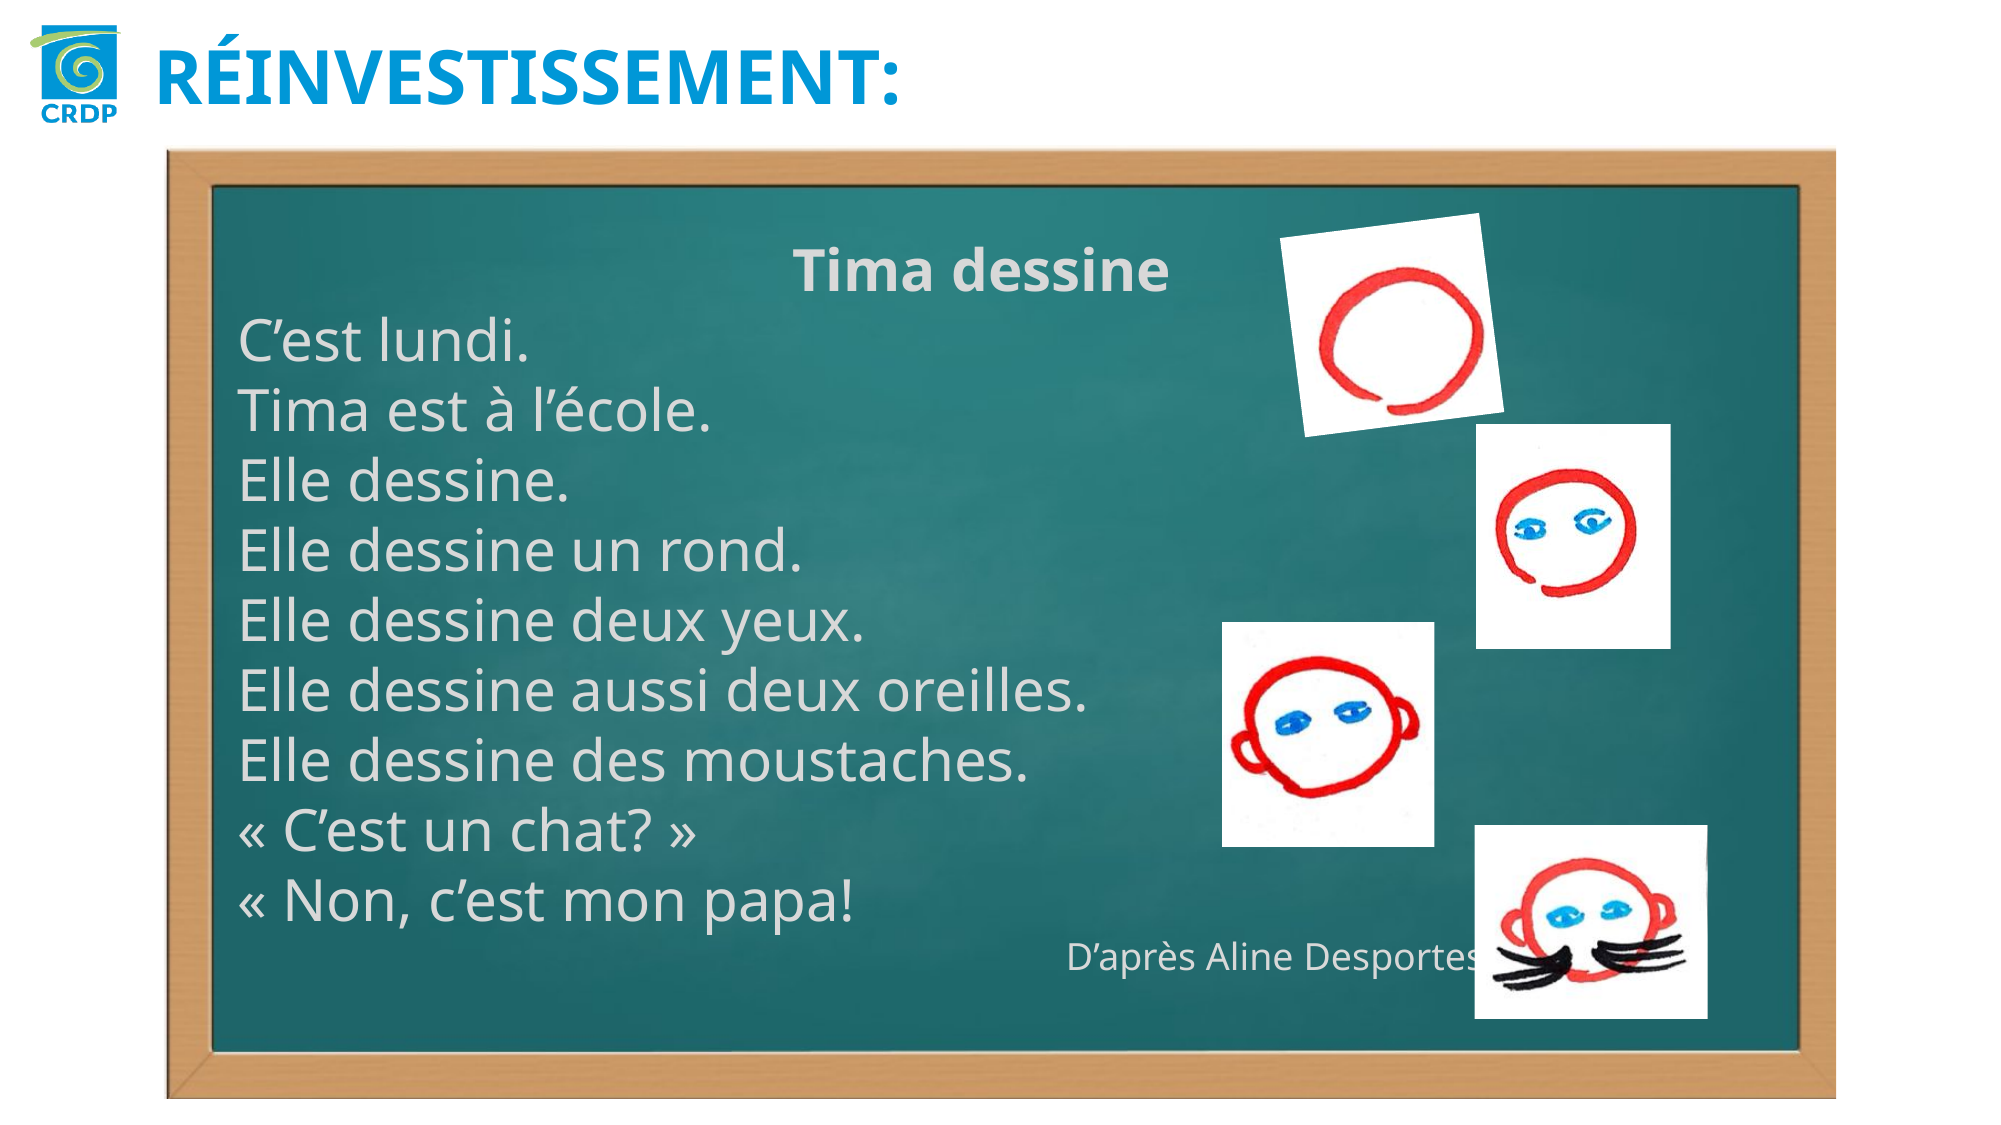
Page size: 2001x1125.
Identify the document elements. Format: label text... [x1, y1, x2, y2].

picture [30, 25, 121, 123]
text_box RÉINVESTISSEMENT: [138, 36, 1811, 113]
picture [86, 108, 94, 118]
picture [163, 145, 1837, 1100]
